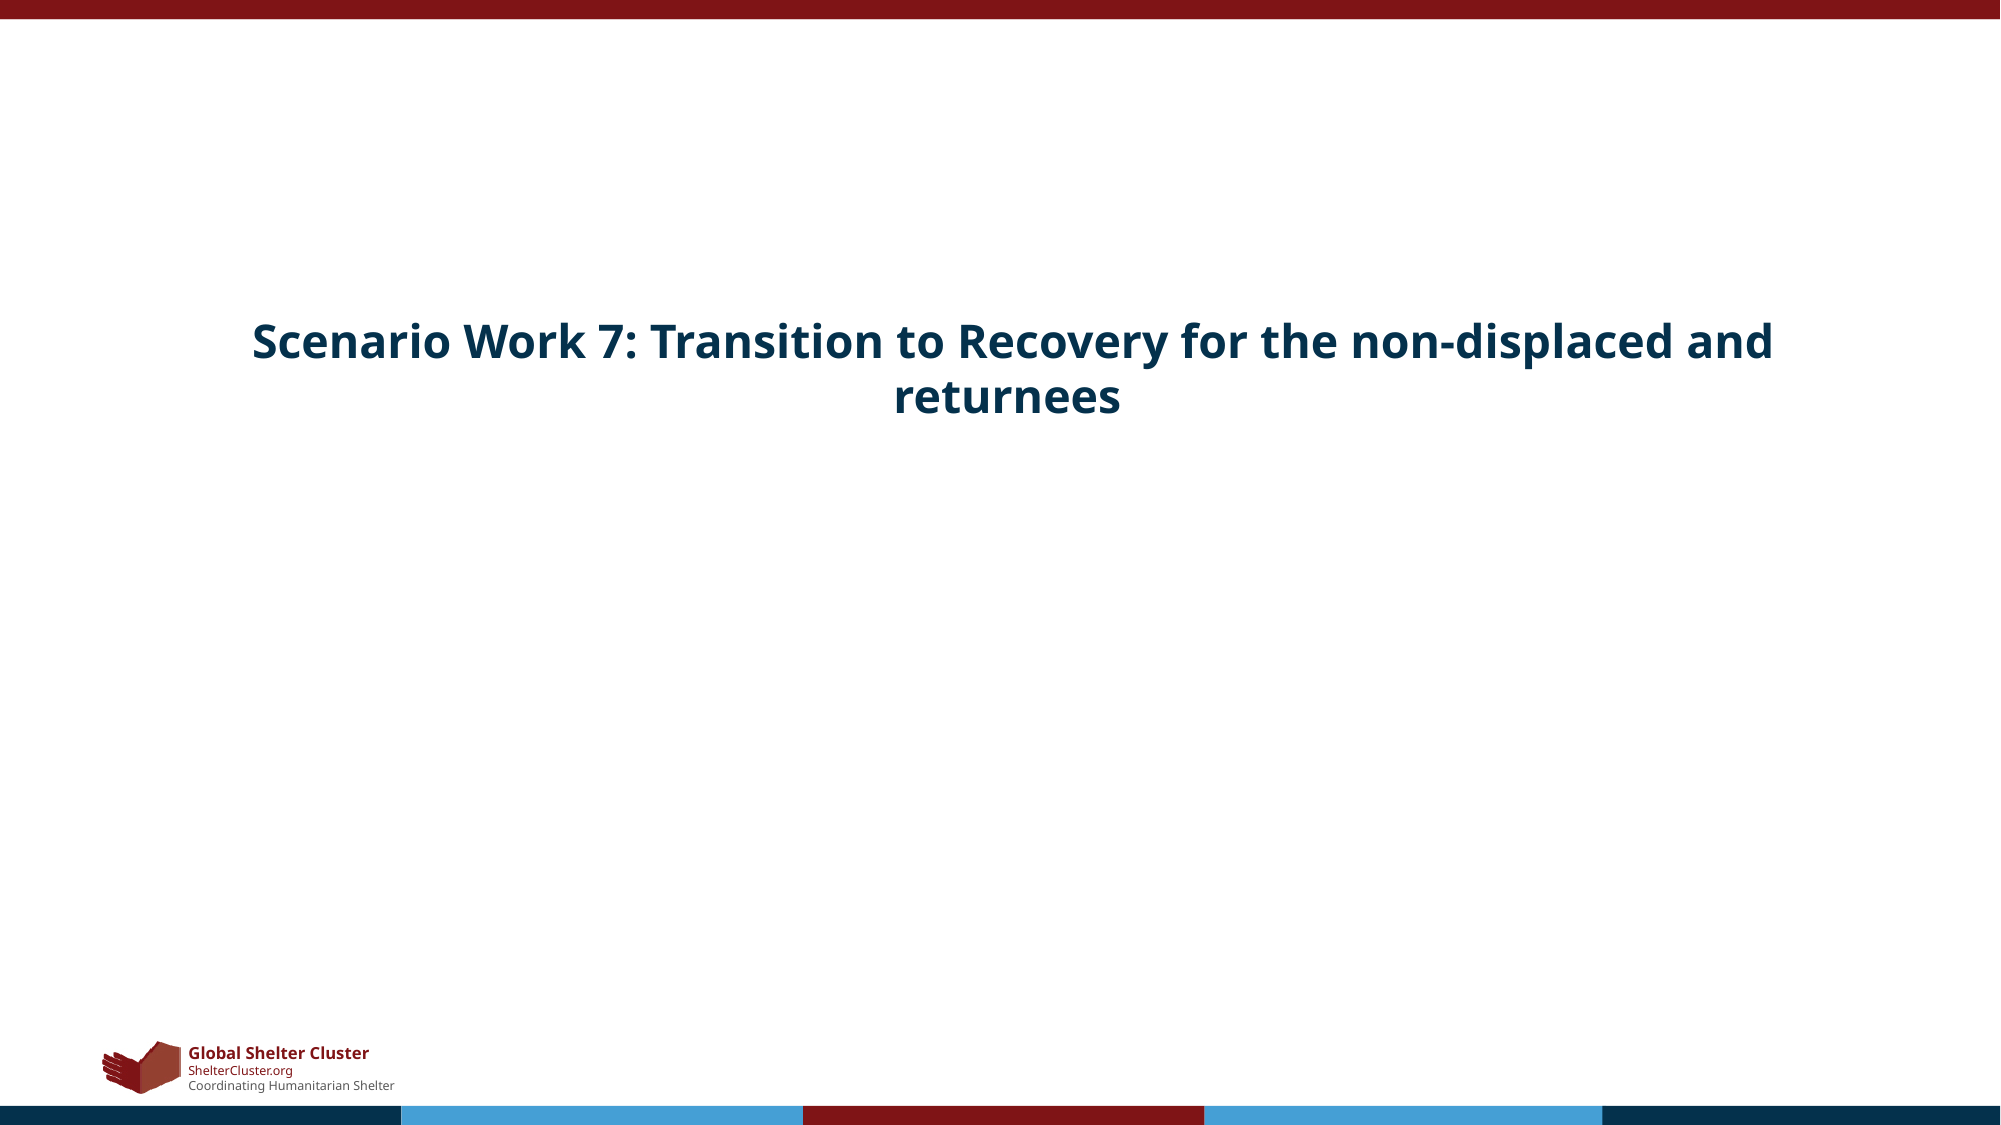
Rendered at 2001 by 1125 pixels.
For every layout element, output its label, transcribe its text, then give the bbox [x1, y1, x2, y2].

title Scenario Work 7: Transition to Recovery for the non-displaced and returnees [132, 302, 1895, 544]
picture [102, 1041, 181, 1094]
